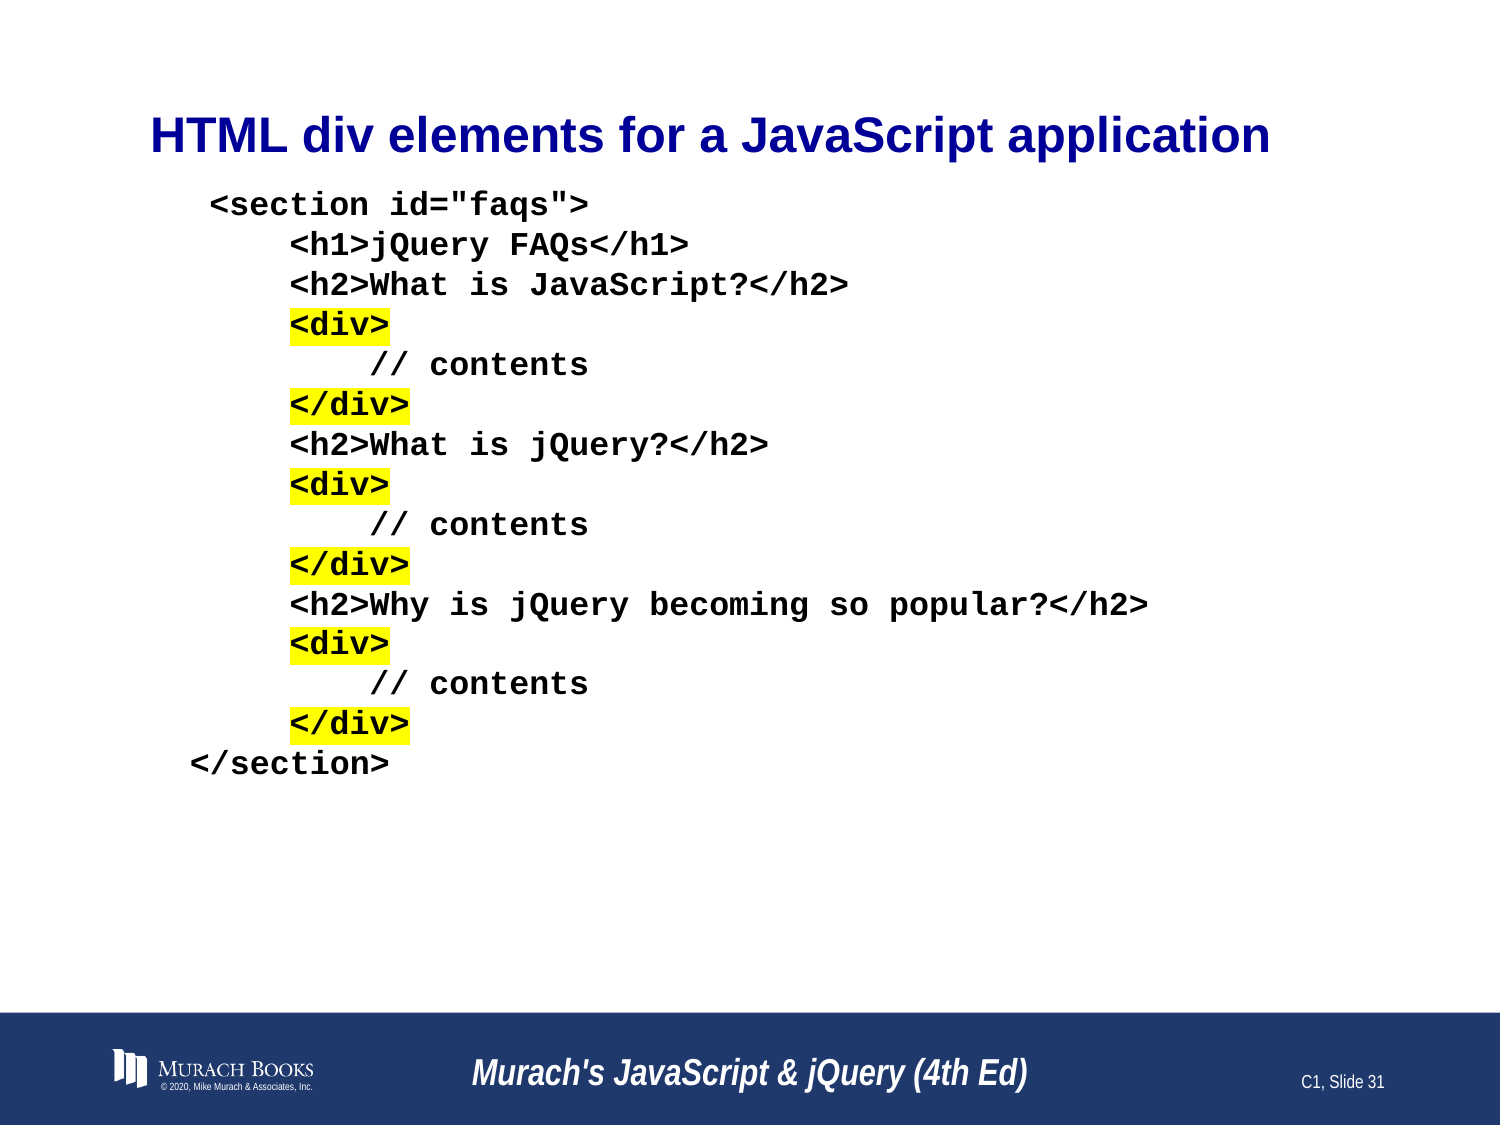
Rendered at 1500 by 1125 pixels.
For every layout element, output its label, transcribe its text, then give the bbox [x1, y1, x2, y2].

footer © 2020, Mike Murach & Associates, Inc. [12, 1025, 463, 1100]
slide_number Murach's JavaScript & jQuery (4th Ed) [463, 1025, 1050, 1100]
list <section id="faqs"> <h1>jQuery FAQs</h1> <h2>What is JavaScript?</h2> <div> // contents </div> <h2>What is jQuery?</h2> <div> // contents </div> <h2>Why is jQuery becoming so popular?</h2> <div> // contents </div> </section> [137, 174, 1350, 975]
slide_number C1, Slide 31 [1087, 1025, 1400, 1100]
title HTML div elements for a JavaScript application [150, 102, 1350, 164]
